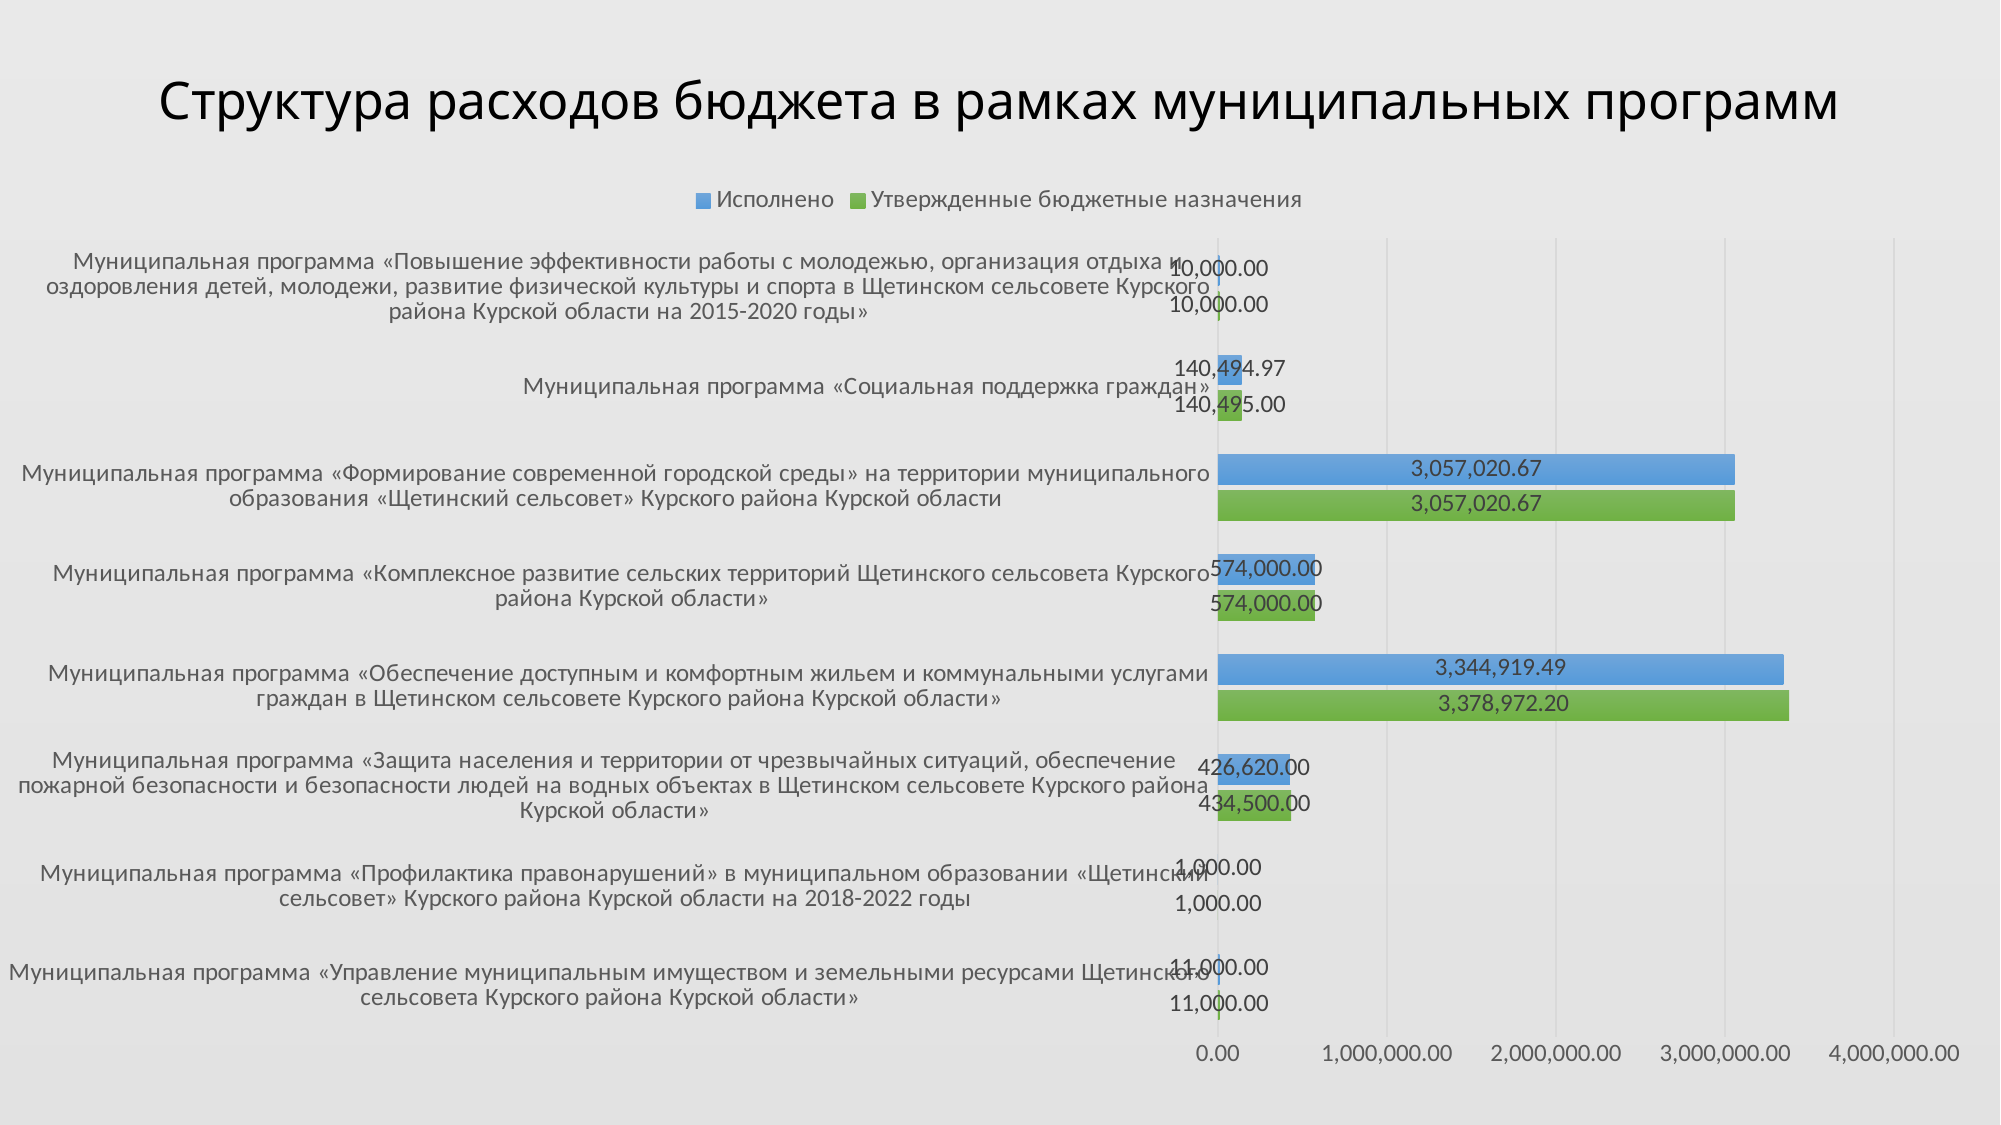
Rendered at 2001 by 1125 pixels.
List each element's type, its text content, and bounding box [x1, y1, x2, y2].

chart [0, 172, 2000, 1087]
title Структура расходов бюджета в рамках муниципальных программ [137, 59, 1863, 146]
